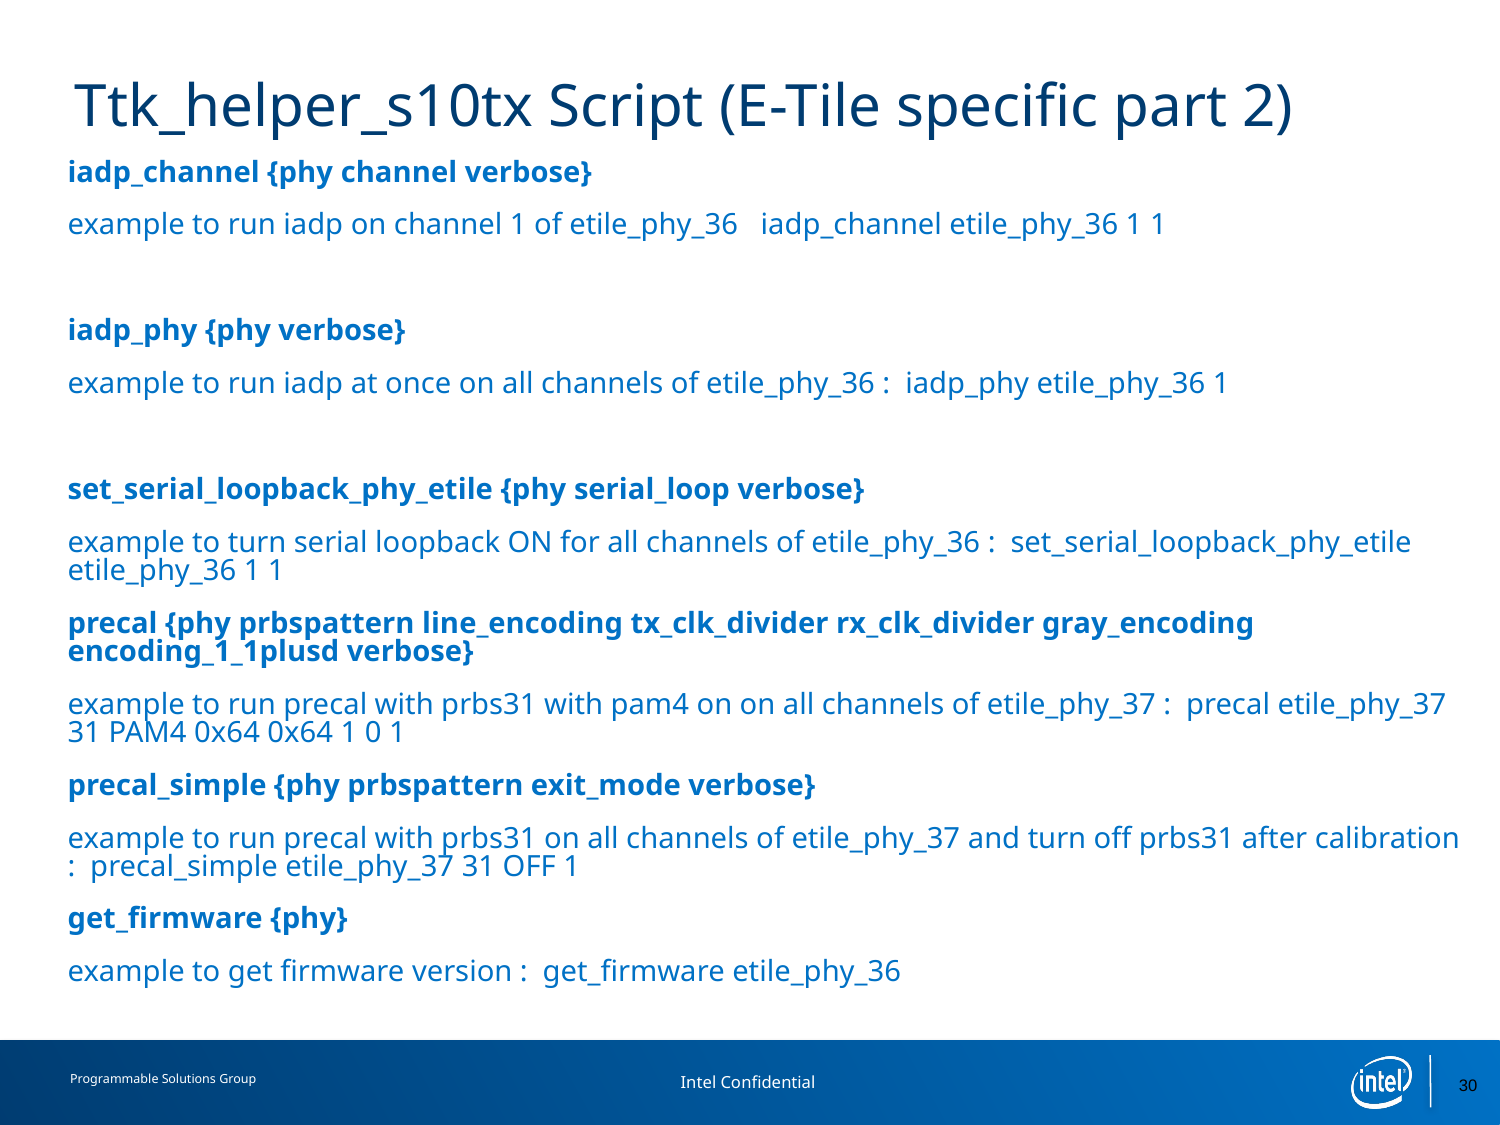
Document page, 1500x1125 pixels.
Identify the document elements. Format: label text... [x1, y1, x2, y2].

title Ttk_helper_s10tx Script (E-Tile specific part 2) [74, 67, 1425, 159]
slide_number 30 [1127, 1055, 1478, 1116]
list iadp_channel {phy channel verbose} example to run iadp on channel 1 of etile_phy_36 iadp_channel etile_phy_36 1 1 iadp_phy {phy verbose} example to run iadp at once on all channels of etile_phy_36 : iadp_phy etile_phy_36 1 set_serial_loopback_phy_etile {phy serial_loop verbose} example to turn serial loopback ON for all channels of etile_phy_36 : set_serial_loopback_phy_etile etile_phy_36 1 1 precal {phy prbspattern line_encoding tx_clk_divider rx_clk_divider gray_encoding encoding_1_1plusd verbose} example to run precal with prbs31 with pam4 on on all channels of etile_phy_37 : precal etile_phy_37 31 PAM4 0x64 0x64 1 0 1 precal_simple {phy prbspattern exit_mode verbose} example to run precal with prbs31 on all channels of etile_phy_37 and turn off prbs31 after calibration : precal_simple etile_phy_37 31 OFF 1 get_firmware {phy} example to get firmware version : get_firmware etile_phy_36 [67, 159, 1463, 1033]
